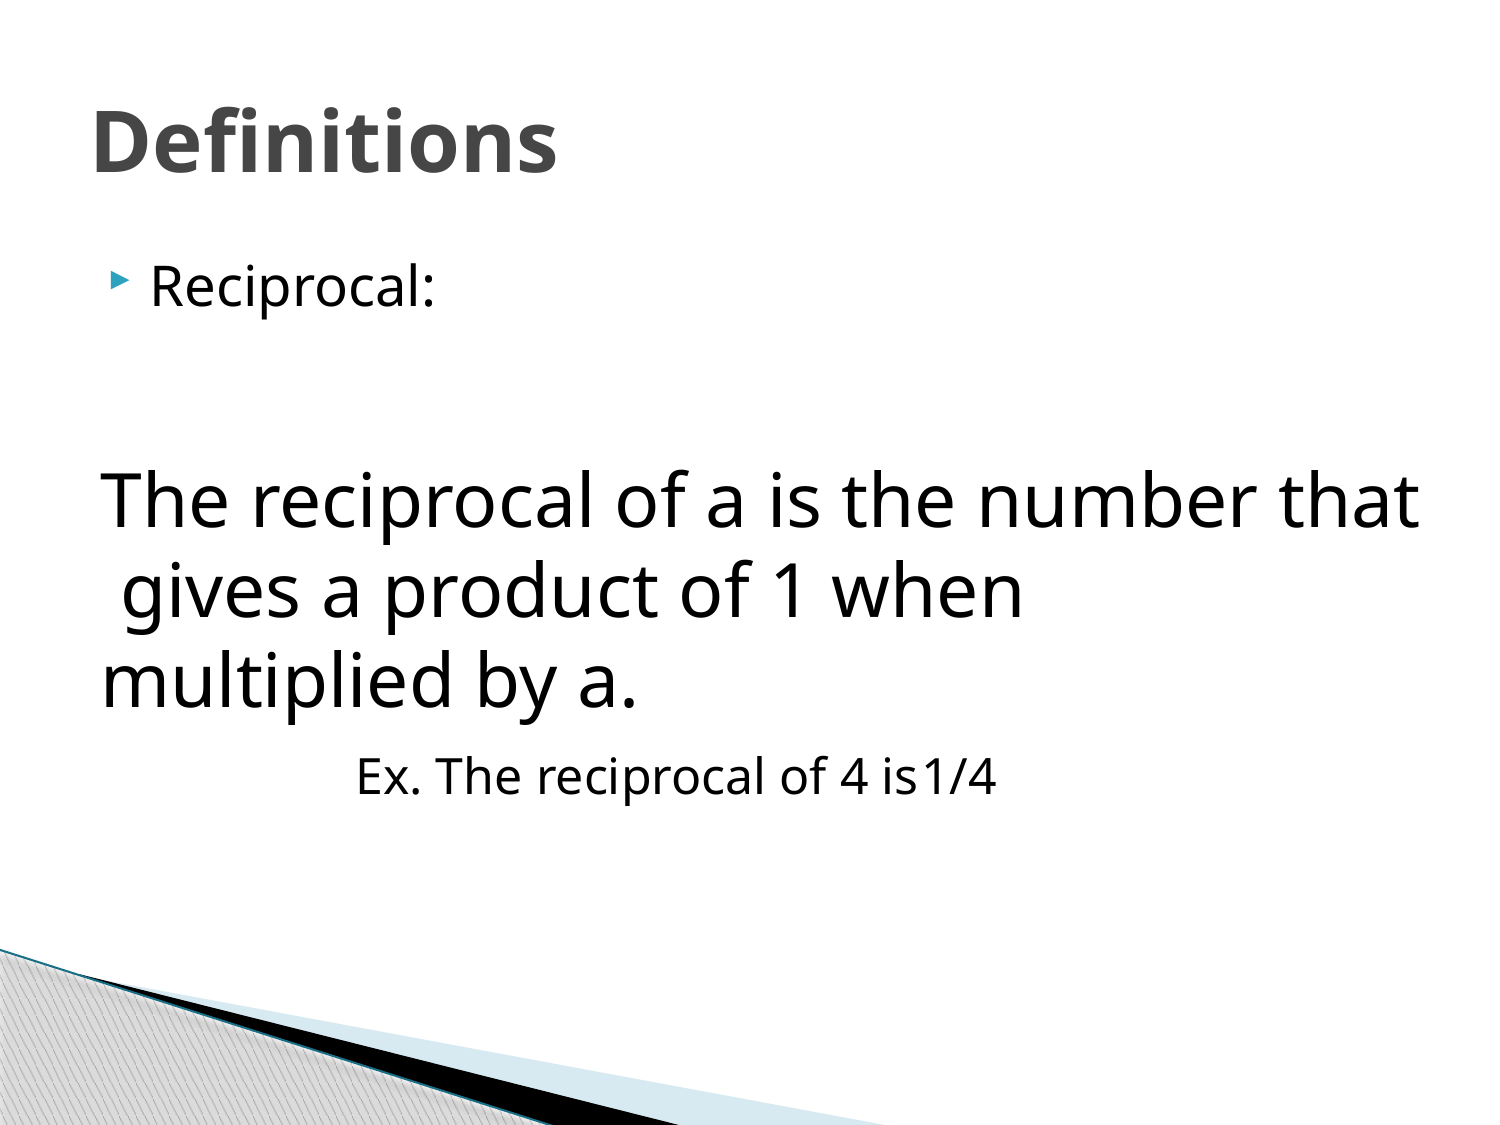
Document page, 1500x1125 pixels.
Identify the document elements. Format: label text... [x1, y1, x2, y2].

text_box The reciprocal of a is the number that gives a product of 1 when multiplied by a. [85, 399, 1437, 730]
title Definitions [75, 45, 1425, 233]
list Reciprocal: [75, 243, 1425, 986]
text_box 1/4 [906, 737, 1012, 813]
text_box Ex. The reciprocal of 4 is [340, 737, 906, 813]
